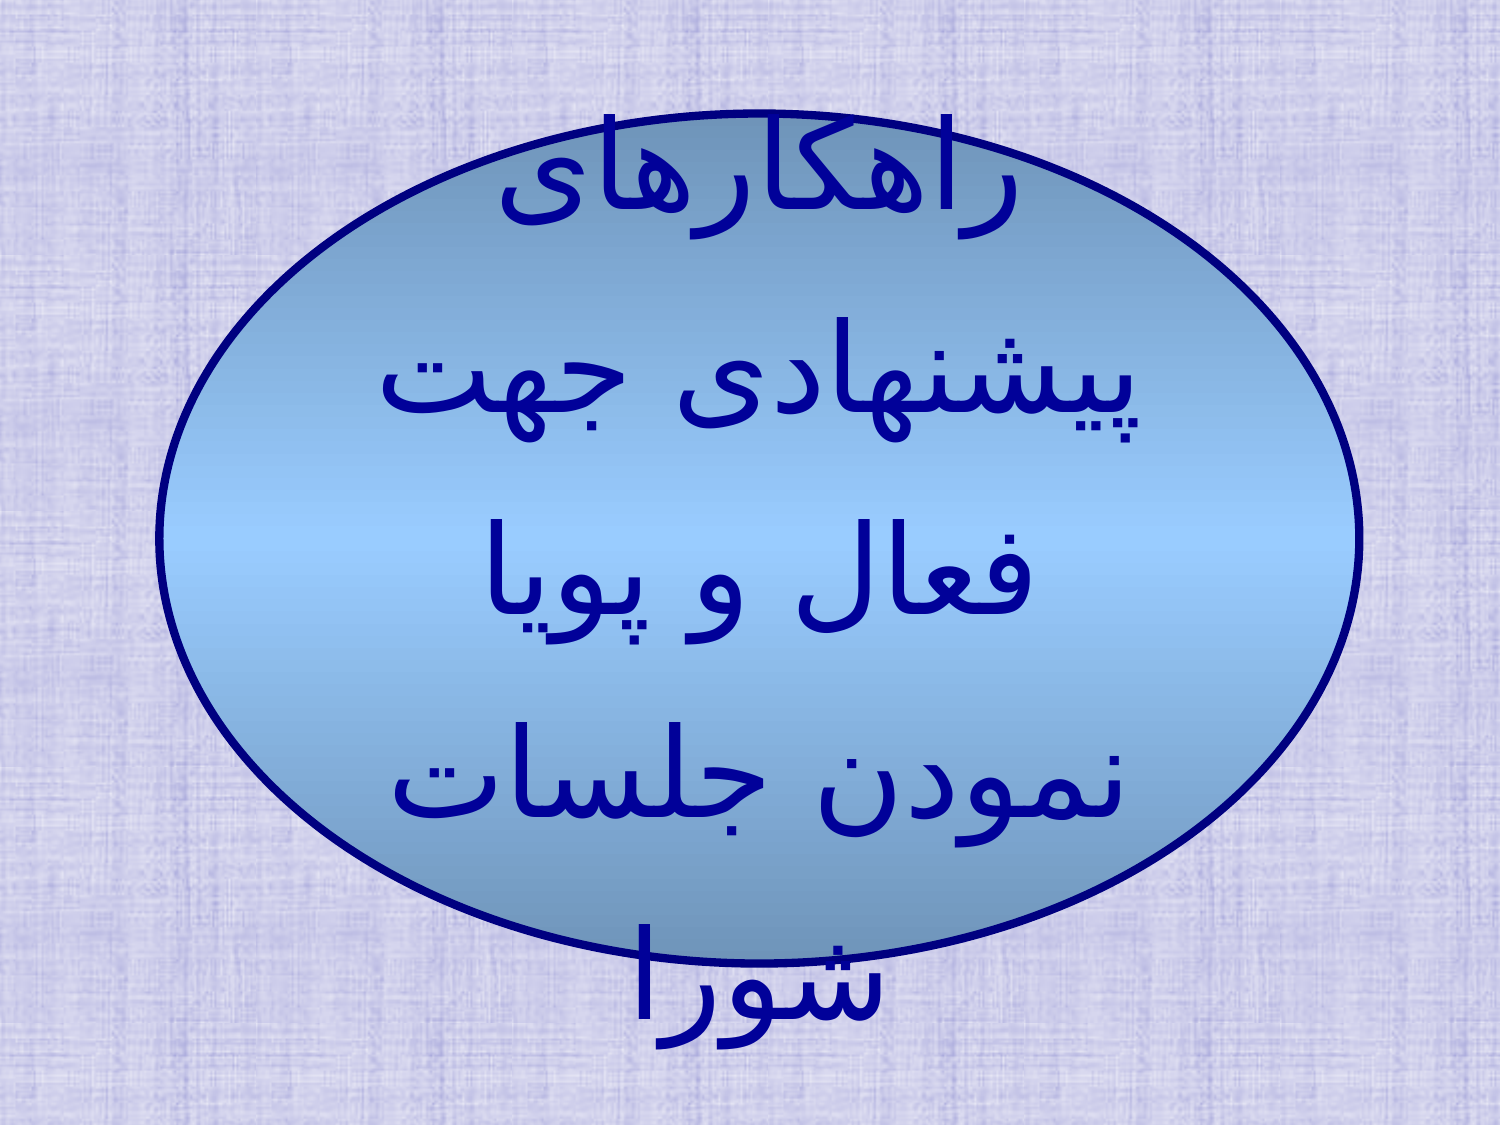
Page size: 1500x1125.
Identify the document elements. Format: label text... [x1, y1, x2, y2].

text_box راهکارهای پیشنهادی جهت فعال و پویا نمودن جلسات شورا [159, 113, 1360, 964]
